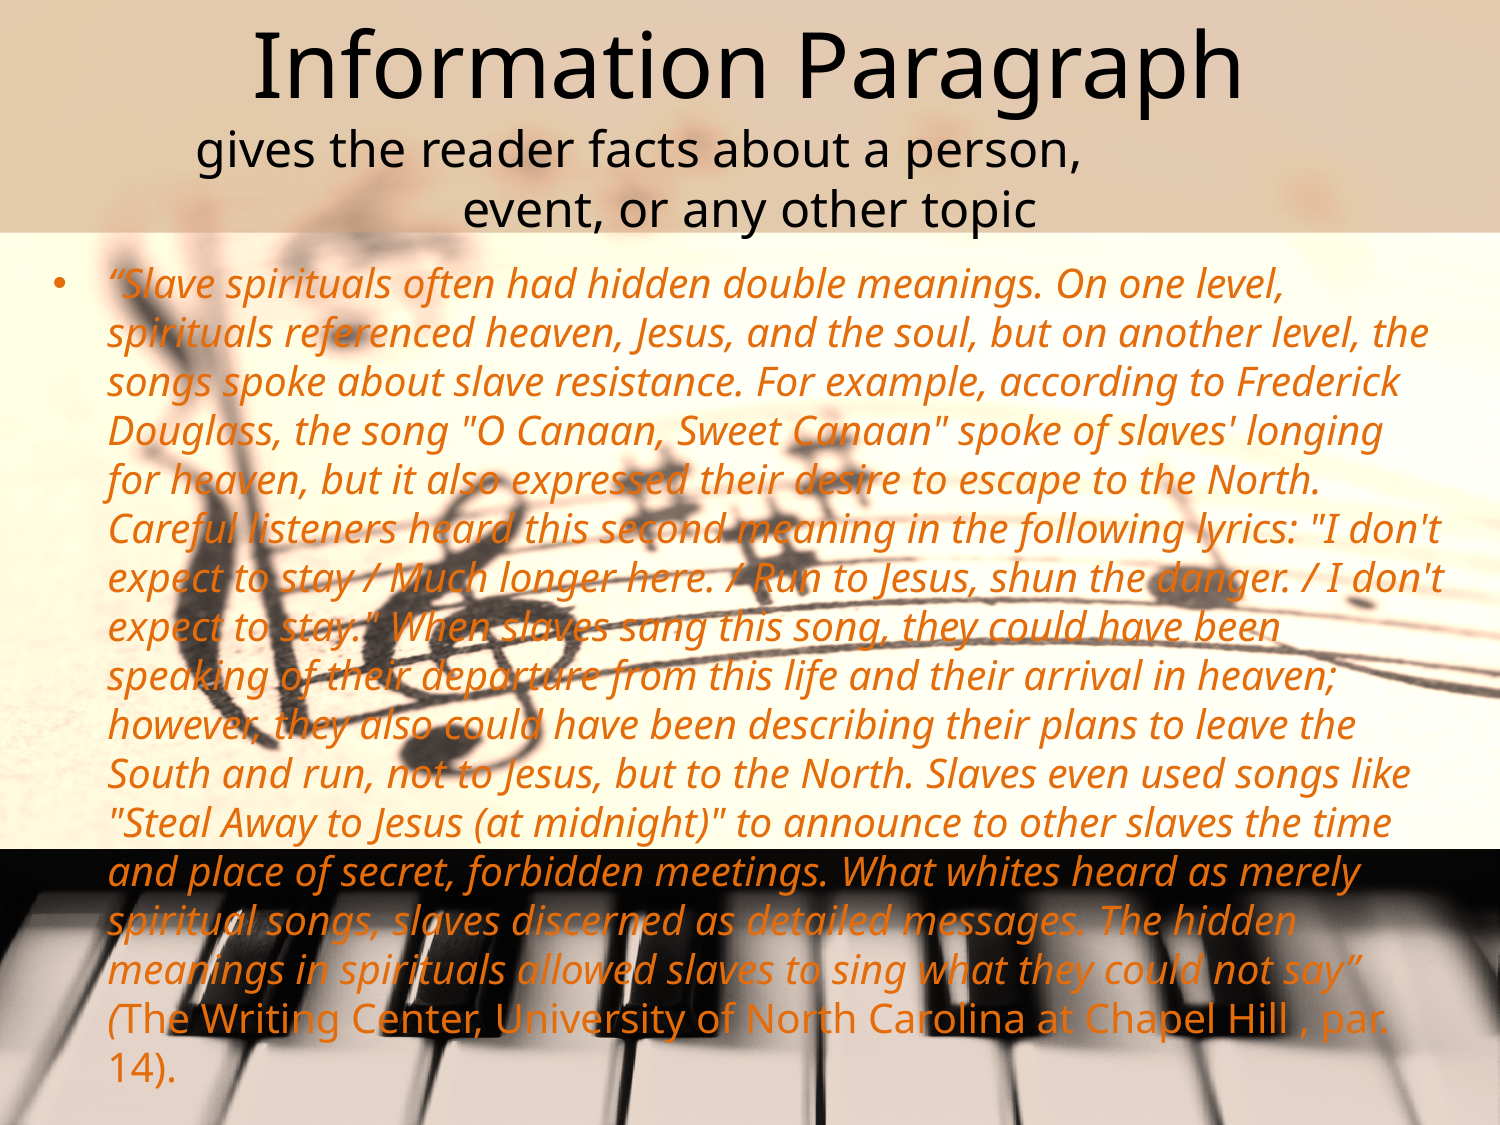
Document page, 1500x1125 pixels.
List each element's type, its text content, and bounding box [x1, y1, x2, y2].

list “Slave spirituals often had hidden double meanings. On one level, spirituals referenced heaven, Jesus, and the soul, but on another level, the songs spoke about slave resistance. For example, according to Frederick Douglass, the song "O Canaan, Sweet Canaan" spoke of slaves' longing for heaven, but it also expressed their desire to escape to the North. Careful listeners heard this second meaning in the following lyrics: "I don't expect to stay / Much longer here. / Run to Jesus, shun the danger. / I don't expect to stay." When slaves sang this song, they could have been speaking of their departure from this life and their arrival in heaven; however, they also could have been describing their plans to leave the South and run, not to Jesus, but to the North. Slaves even used songs like "Steal Away to Jesus (at midnight)" to announce to other slaves the time and place of secret, forbidden meetings. What whites heard as merely spiritual songs, slaves discerned as detailed messages. The hidden meanings in spirituals allowed slaves to sing what they could not say” (The Writing Center, University of North Carolina at Chapel Hill , par. 14). [37, 249, 1463, 1100]
title Information Paragraph gives the reader facts about a person, event, or any other topic [0, 0, 1500, 233]
